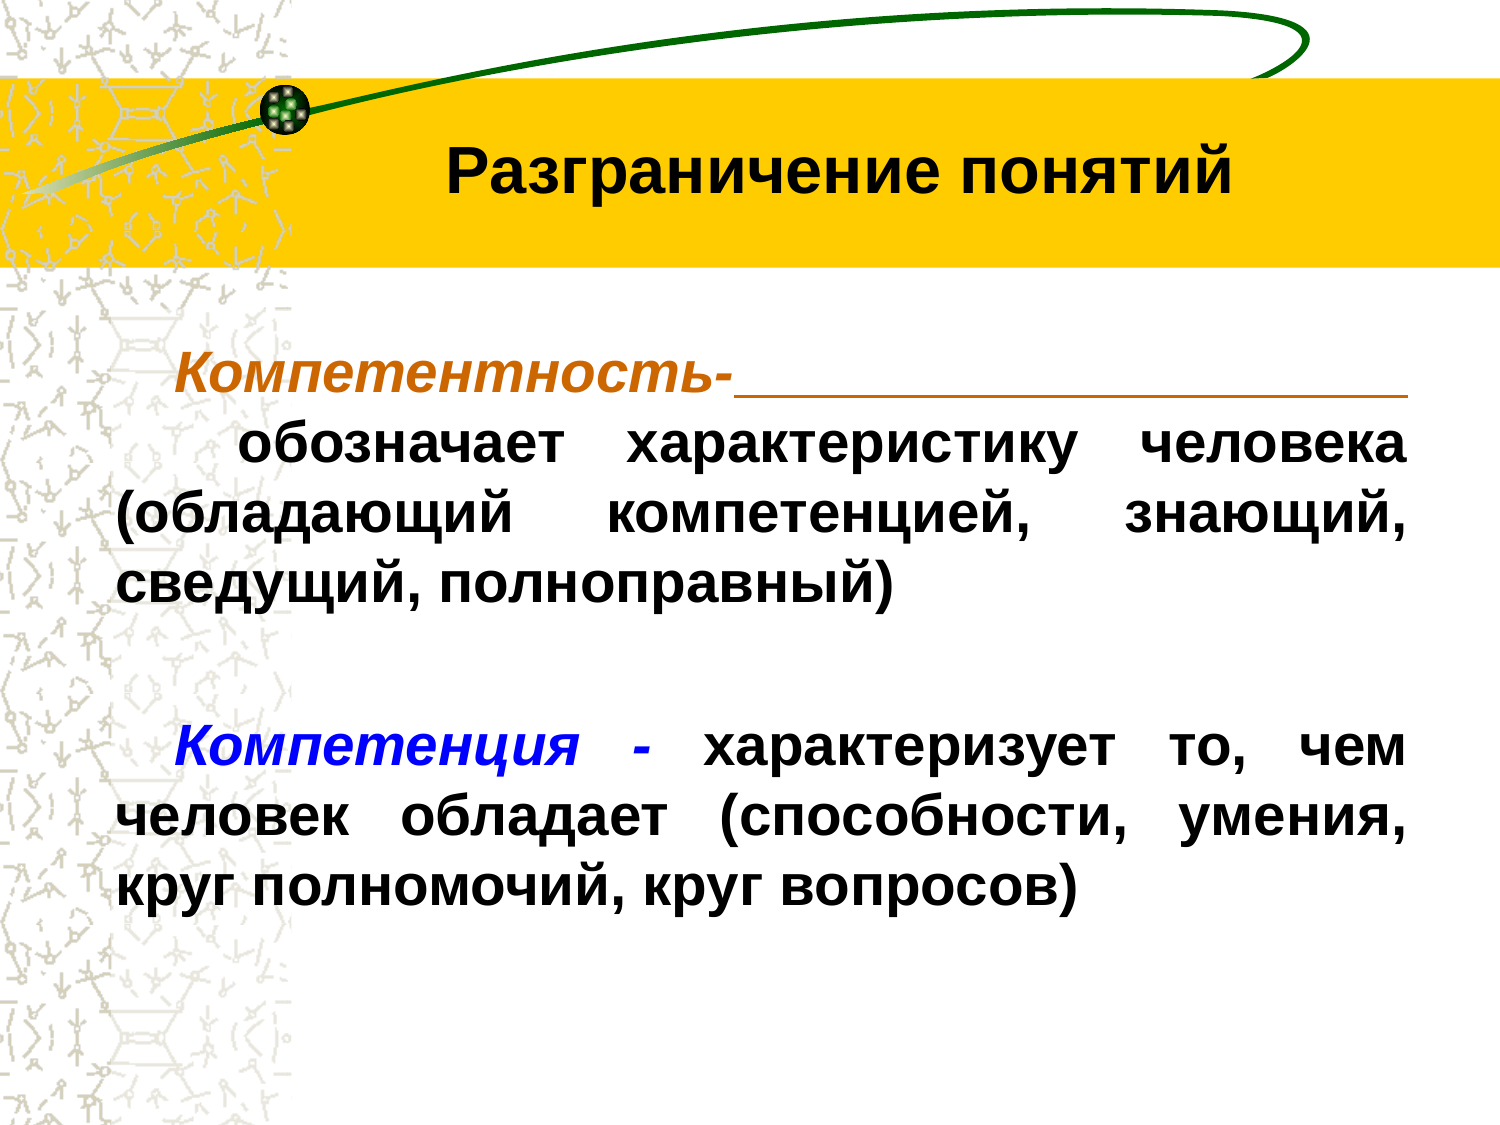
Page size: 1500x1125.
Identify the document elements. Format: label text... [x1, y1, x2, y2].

text_box Разграничение понятий [430, 125, 1436, 217]
picture [0, 0, 292, 1125]
list Компетентность- обозначает характеристику человека (обладающий компетенцией, знающий, сведущий, полноправный) Компетенция - характеризует то, чем человек обладает (способности, умения, круг полномочий, круг вопросов) [100, 326, 1424, 953]
